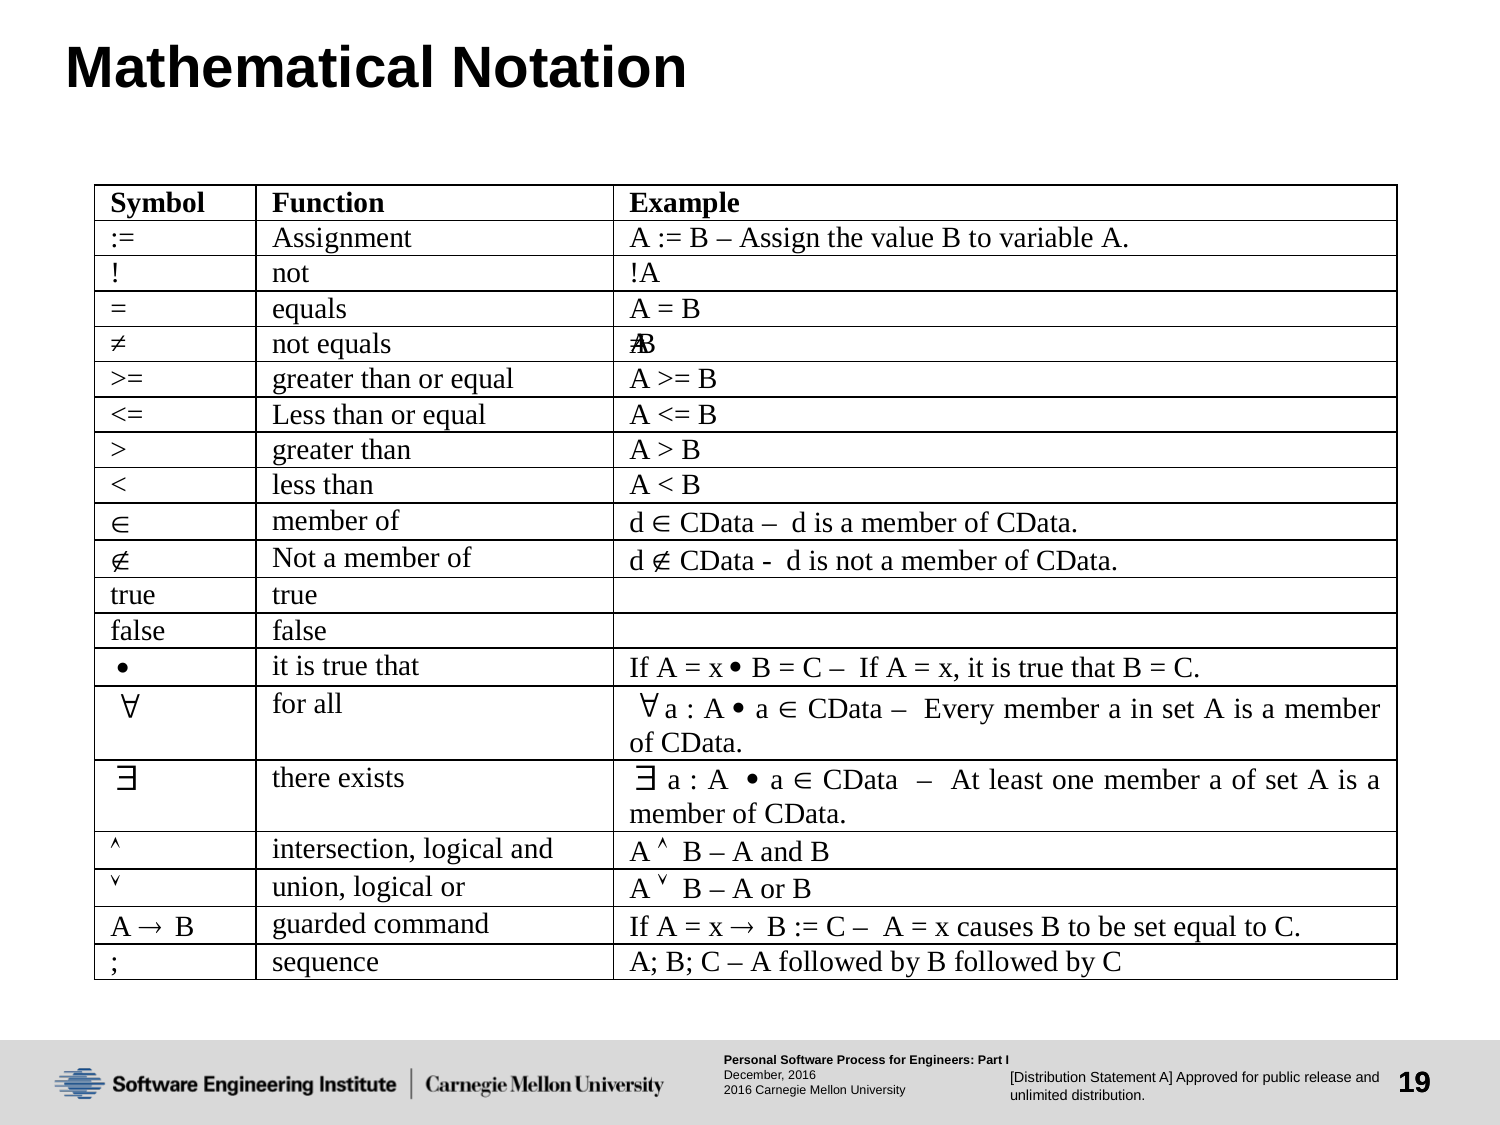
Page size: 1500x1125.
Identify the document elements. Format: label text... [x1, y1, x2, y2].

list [93, 184, 1400, 1022]
picture [46, 1061, 673, 1104]
title Mathematical Notation [65, 37, 1313, 148]
